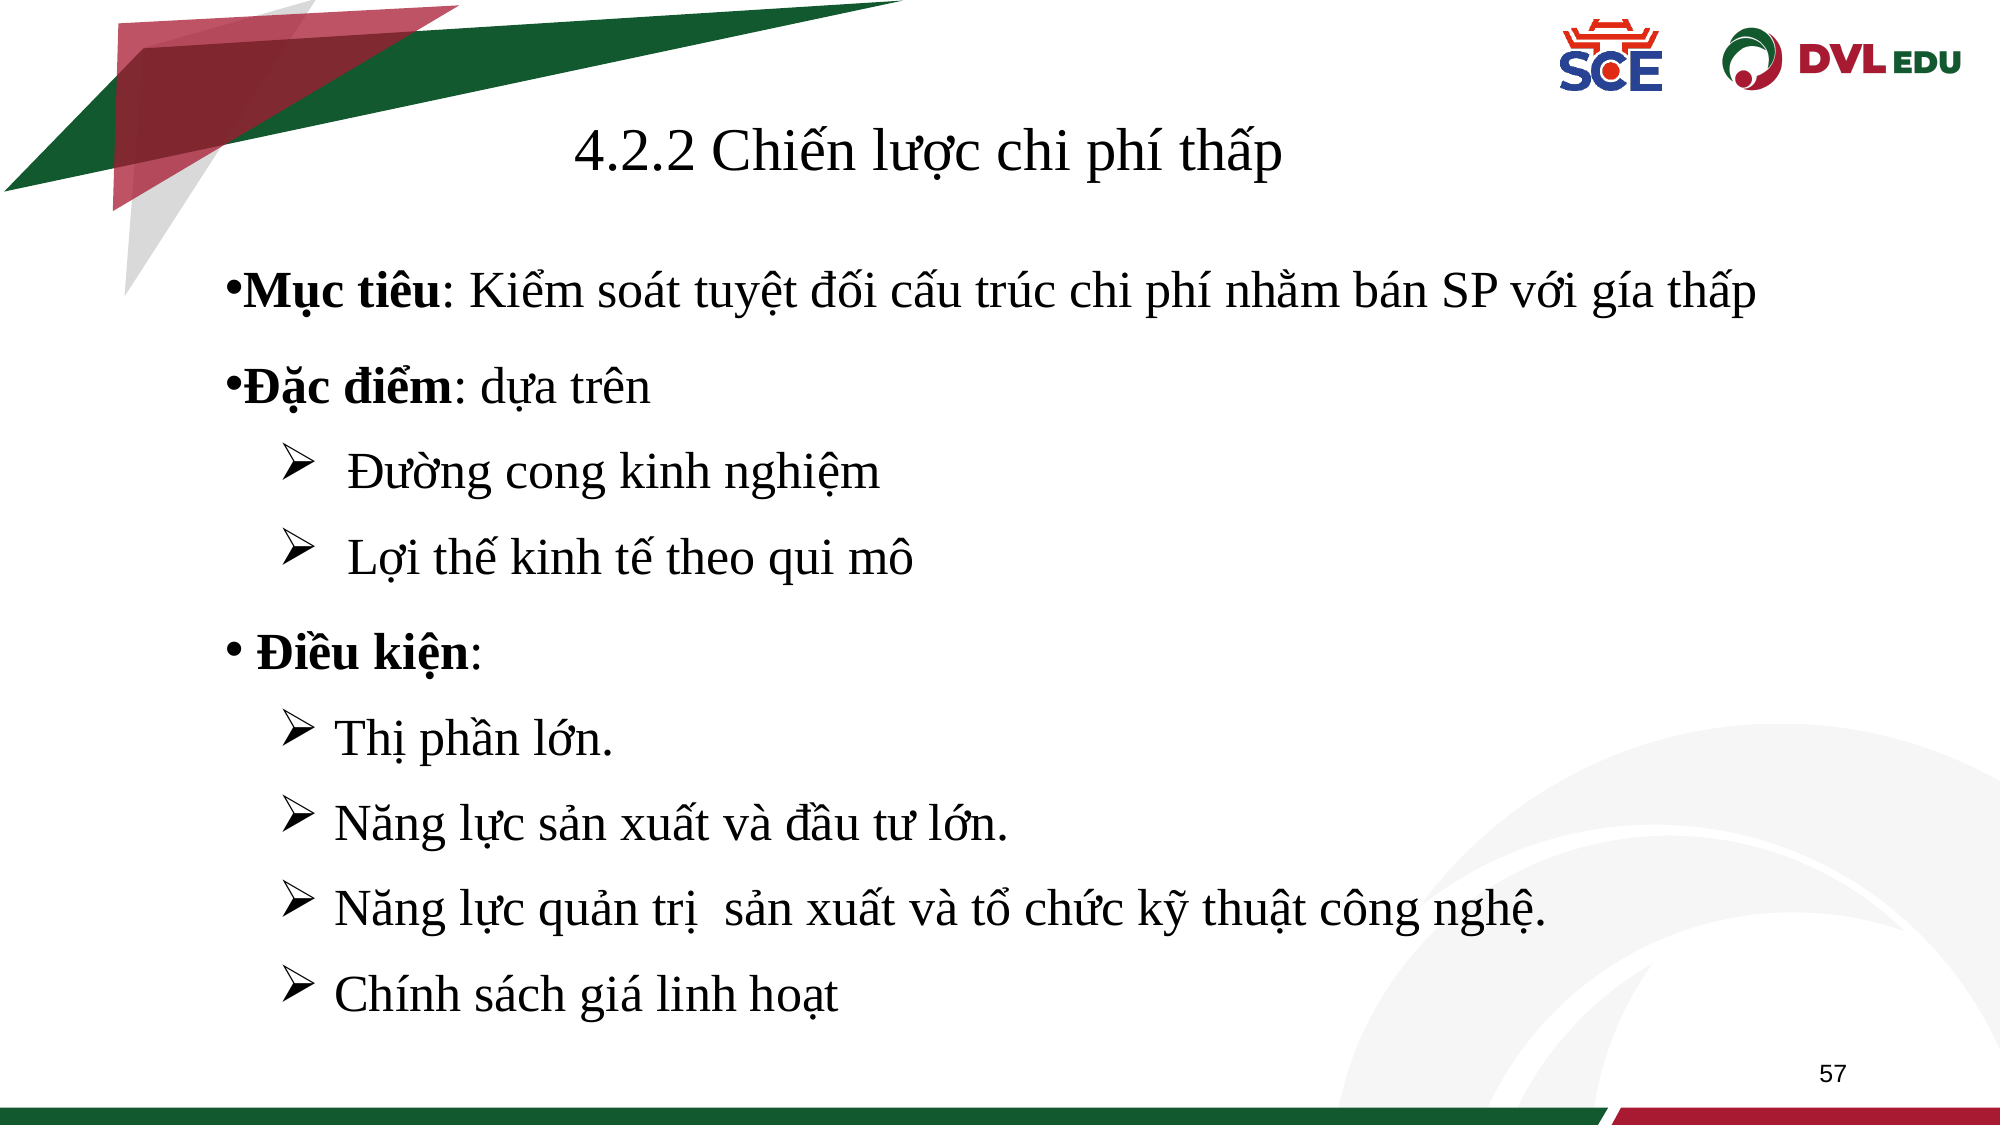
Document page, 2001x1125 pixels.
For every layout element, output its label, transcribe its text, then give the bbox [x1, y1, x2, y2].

title 4.2.2 Chiến lược chi phí thấp [559, 110, 1835, 191]
list Mục tiêu: Kiểm soát tuyệt đối cấu trúc chi phí nhằm bán SP với gía thấp Đặc điểm: dựa trên Đường cong kinh nghiệm Lợi thế kinh tế theo qui mô Điều kiện: Thị phần lớn. Năng lực sản xuất và đầu tư lớn. Năng lực quản trị sản xuất và tổ chức kỹ thuật công nghệ. Chính sách giá linh hoạt [210, 235, 1790, 1038]
picture [1722, 27, 1961, 91]
text_box 57 [1412, 1042, 1863, 1103]
picture [1559, 19, 1667, 91]
